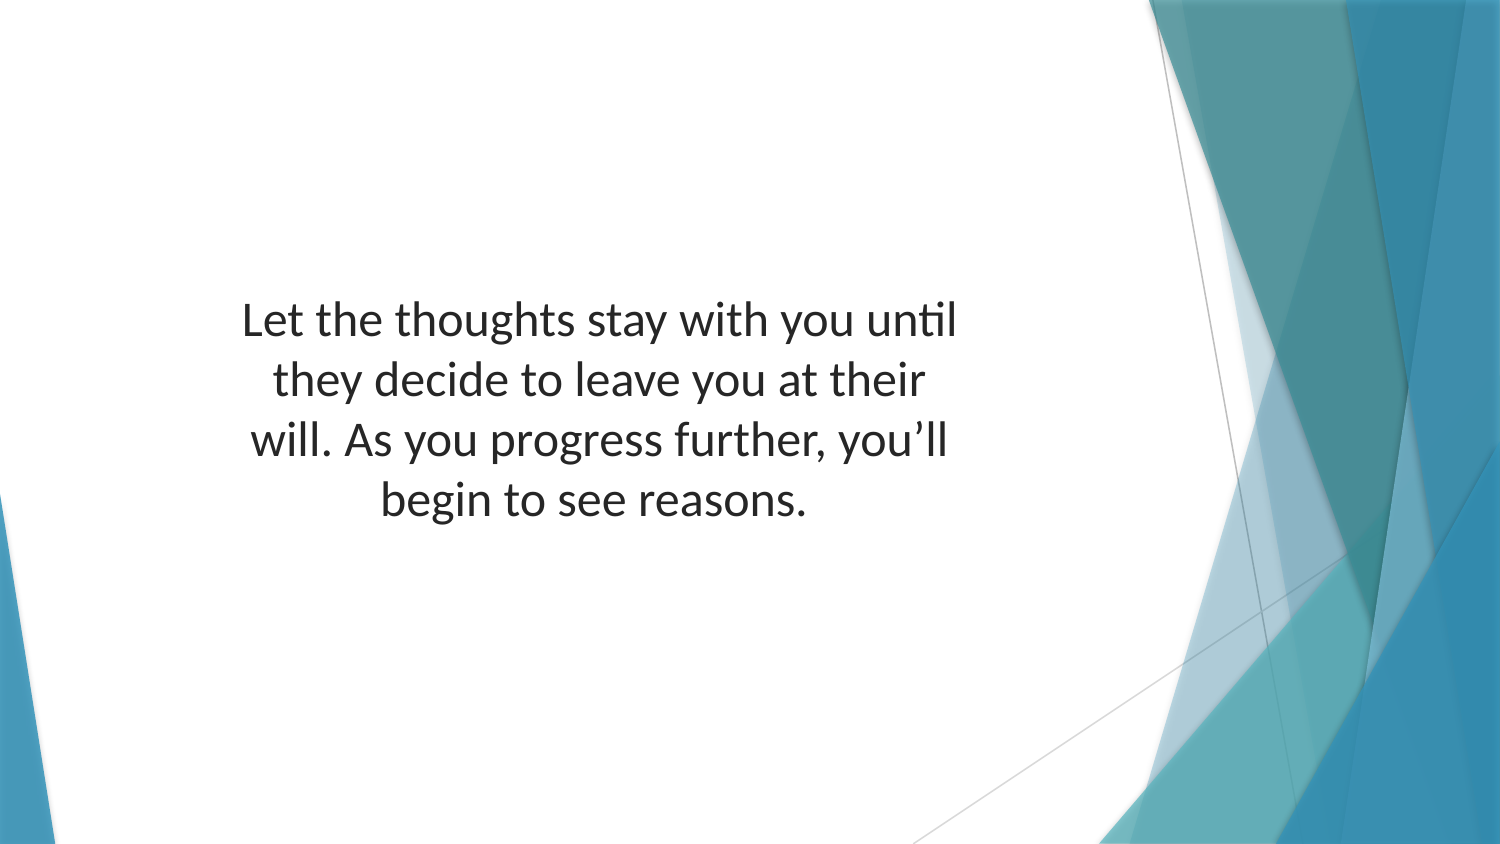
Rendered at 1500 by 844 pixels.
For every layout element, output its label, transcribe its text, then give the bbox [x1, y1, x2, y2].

text_box Let the thoughts stay with you until they decide to leave you at their will. As you progress further, you’ll begin to see reasons. [218, 278, 981, 706]
